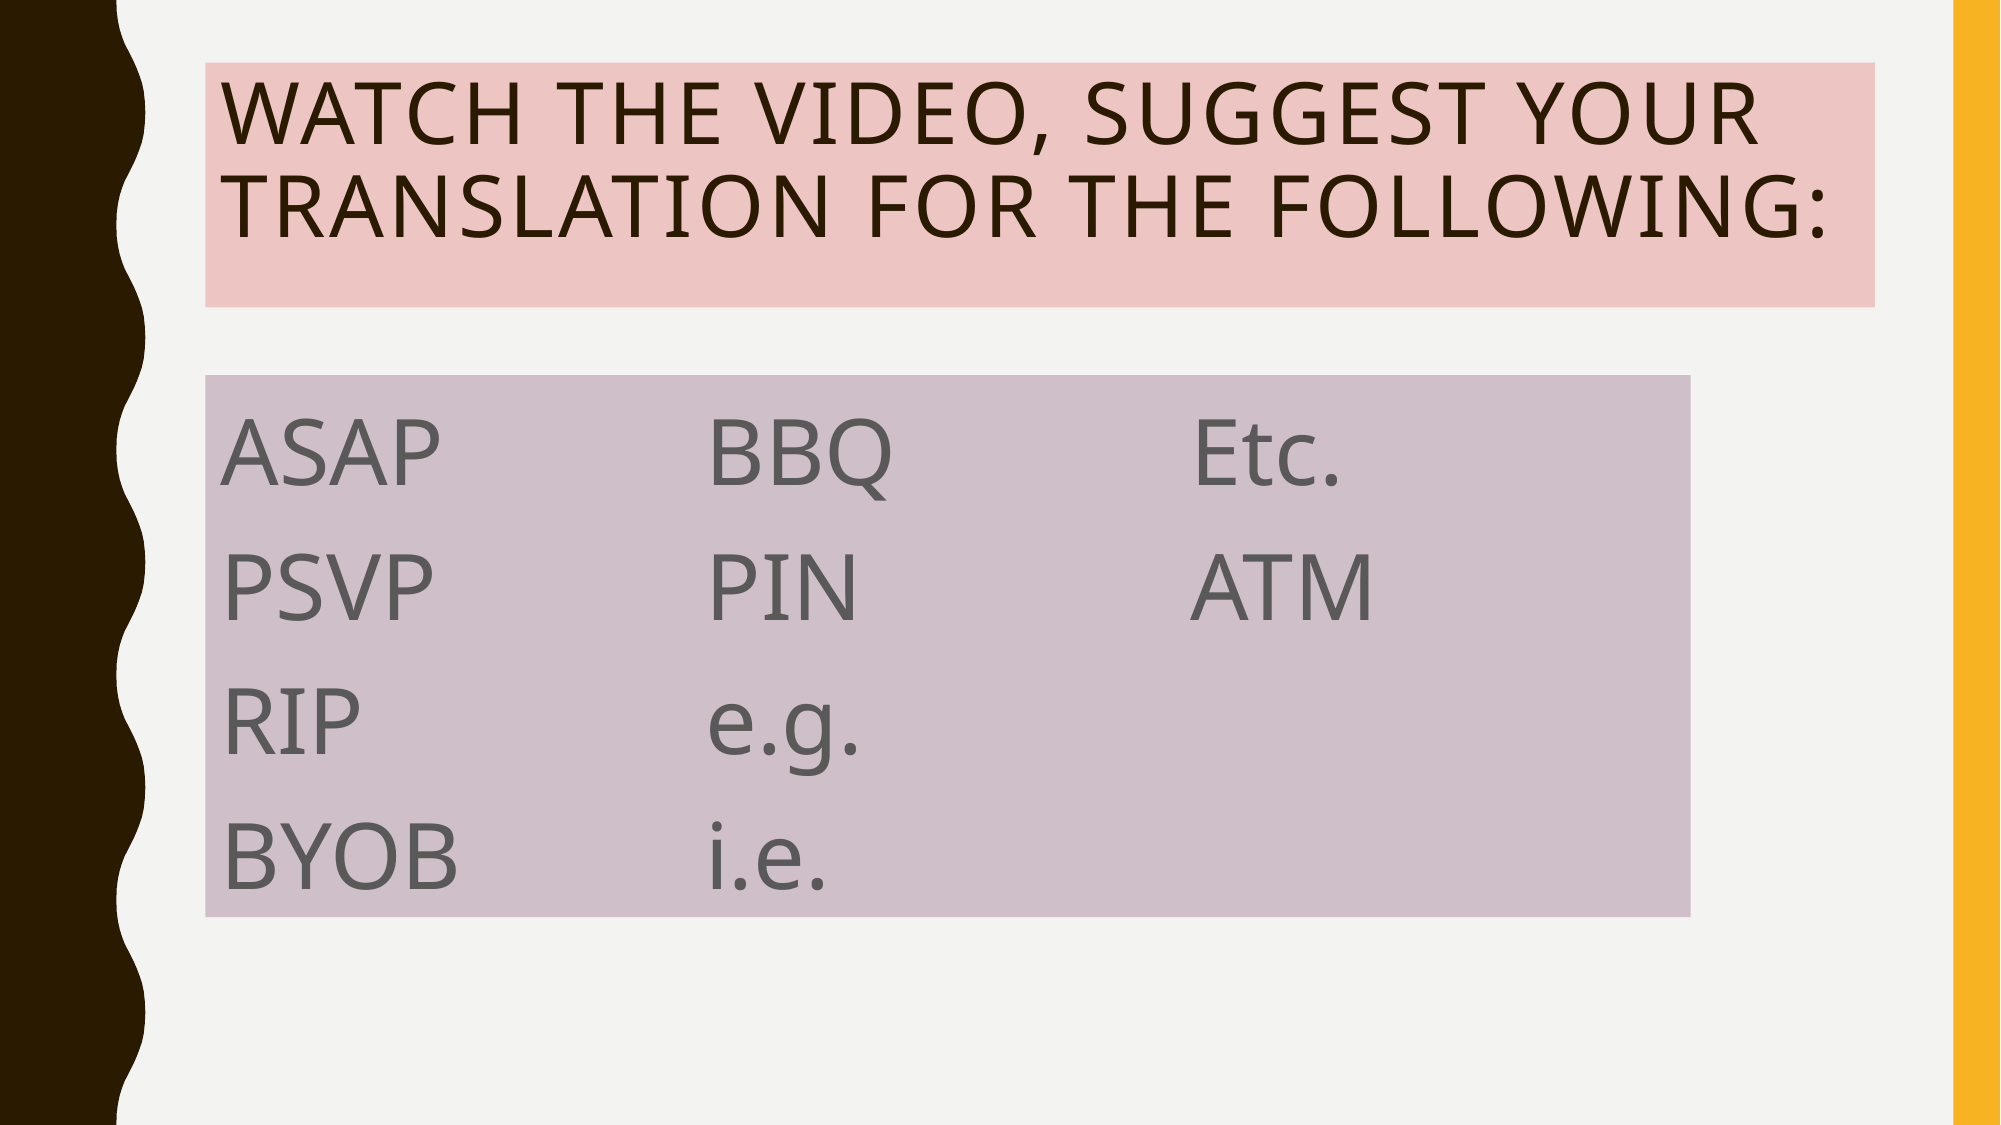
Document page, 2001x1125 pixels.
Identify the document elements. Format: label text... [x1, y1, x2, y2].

list ASAP PSVP RIP BYOB BBQ PIN e.g. i.e. Etc. ATM [205, 375, 1691, 918]
title Watch the video, suggest your translation for the following: [205, 62, 1875, 308]
